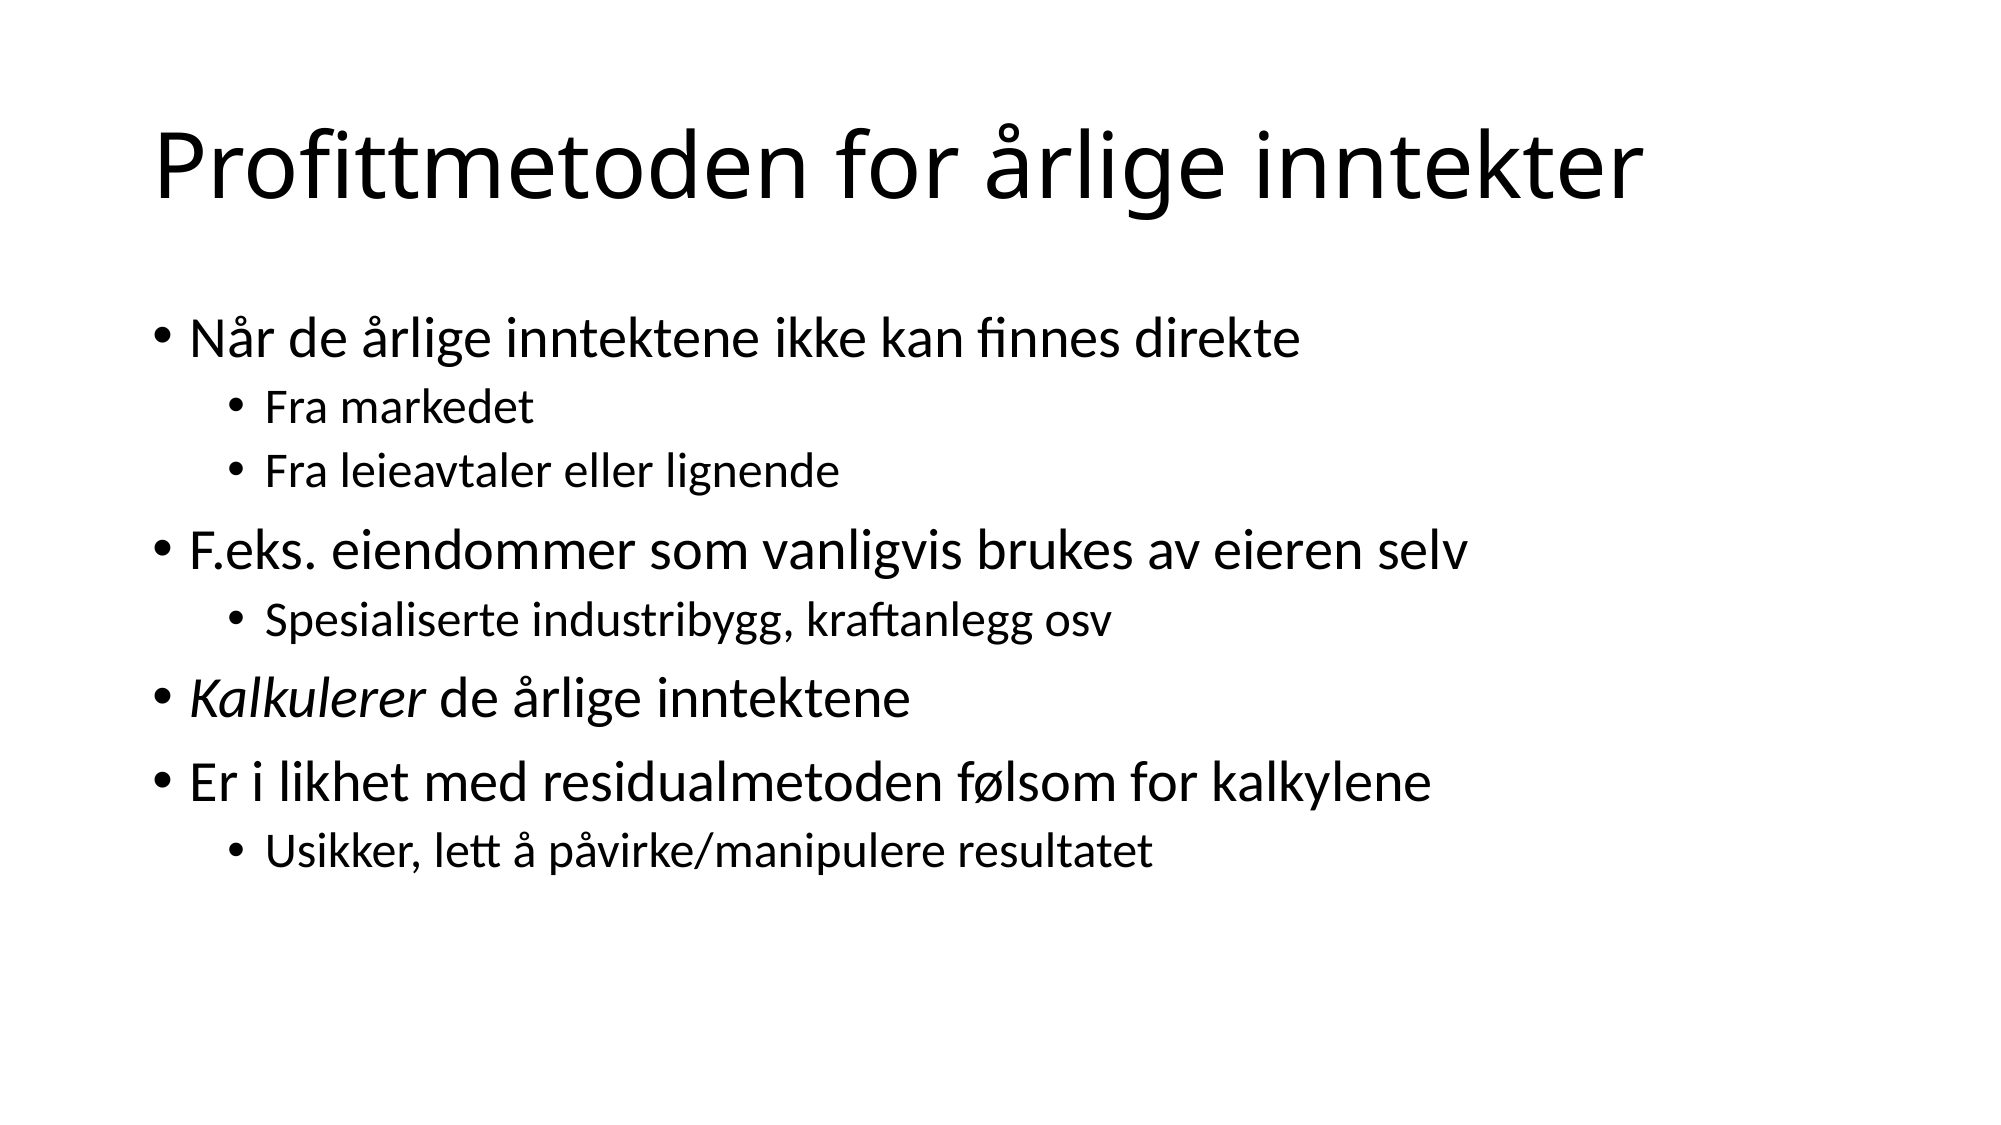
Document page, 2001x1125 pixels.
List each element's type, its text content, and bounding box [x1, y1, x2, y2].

list Når de årlige inntektene ikke kan finnes direkte Fra markedet Fra leieavtaler eller lignende F.eks. eiendommer som vanligvis brukes av eieren selv Spesialiserte industribygg, kraftanlegg osv Kalkulerer de årlige inntektene Er i likhet med residualmetoden følsom for kalkylene Usikker, lett å påvirke/manipulere resultatet [137, 299, 1863, 1014]
title Profittmetoden for årlige inntekter [137, 59, 1863, 278]
